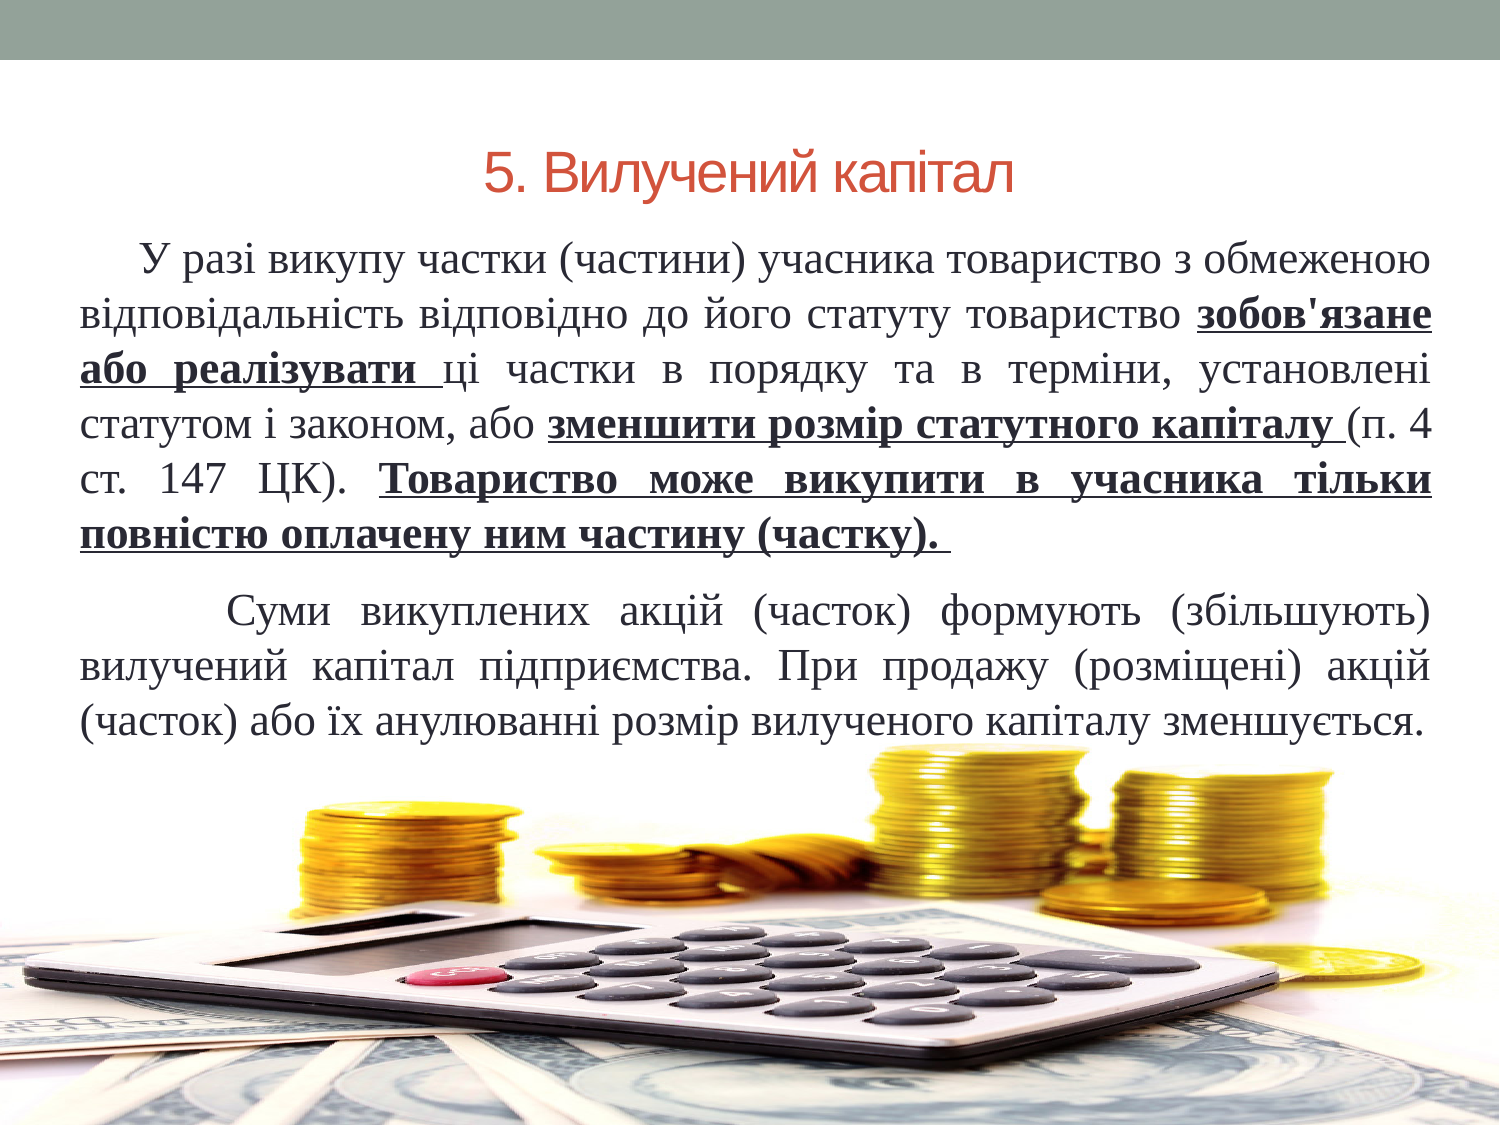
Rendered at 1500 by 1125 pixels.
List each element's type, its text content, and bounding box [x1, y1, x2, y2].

picture [0, 727, 1500, 1125]
title 5. Вилучений капітал [75, 87, 1425, 219]
text_box У разі викупу частки (частини) учасника товариство з обмеженою відповідальність відповідно до його статуту товариство зобов'язане або реалізувати ці частки в порядку та в терміни, установлені статутом і законом, або зменшити розмір статутного капіталу (п. 4 ст. 147 ЦК). Товариство може викупити в учасника тільки повністю оплачену ним частину (частку). Суми викуплених акцій (часток) формують (збільшують) вилучений капітал підприємства. При продажу (розміщені) акцій (часток) або їх анулюванні розмір вилученого капіталу зменшується. [64, 219, 1447, 724]
